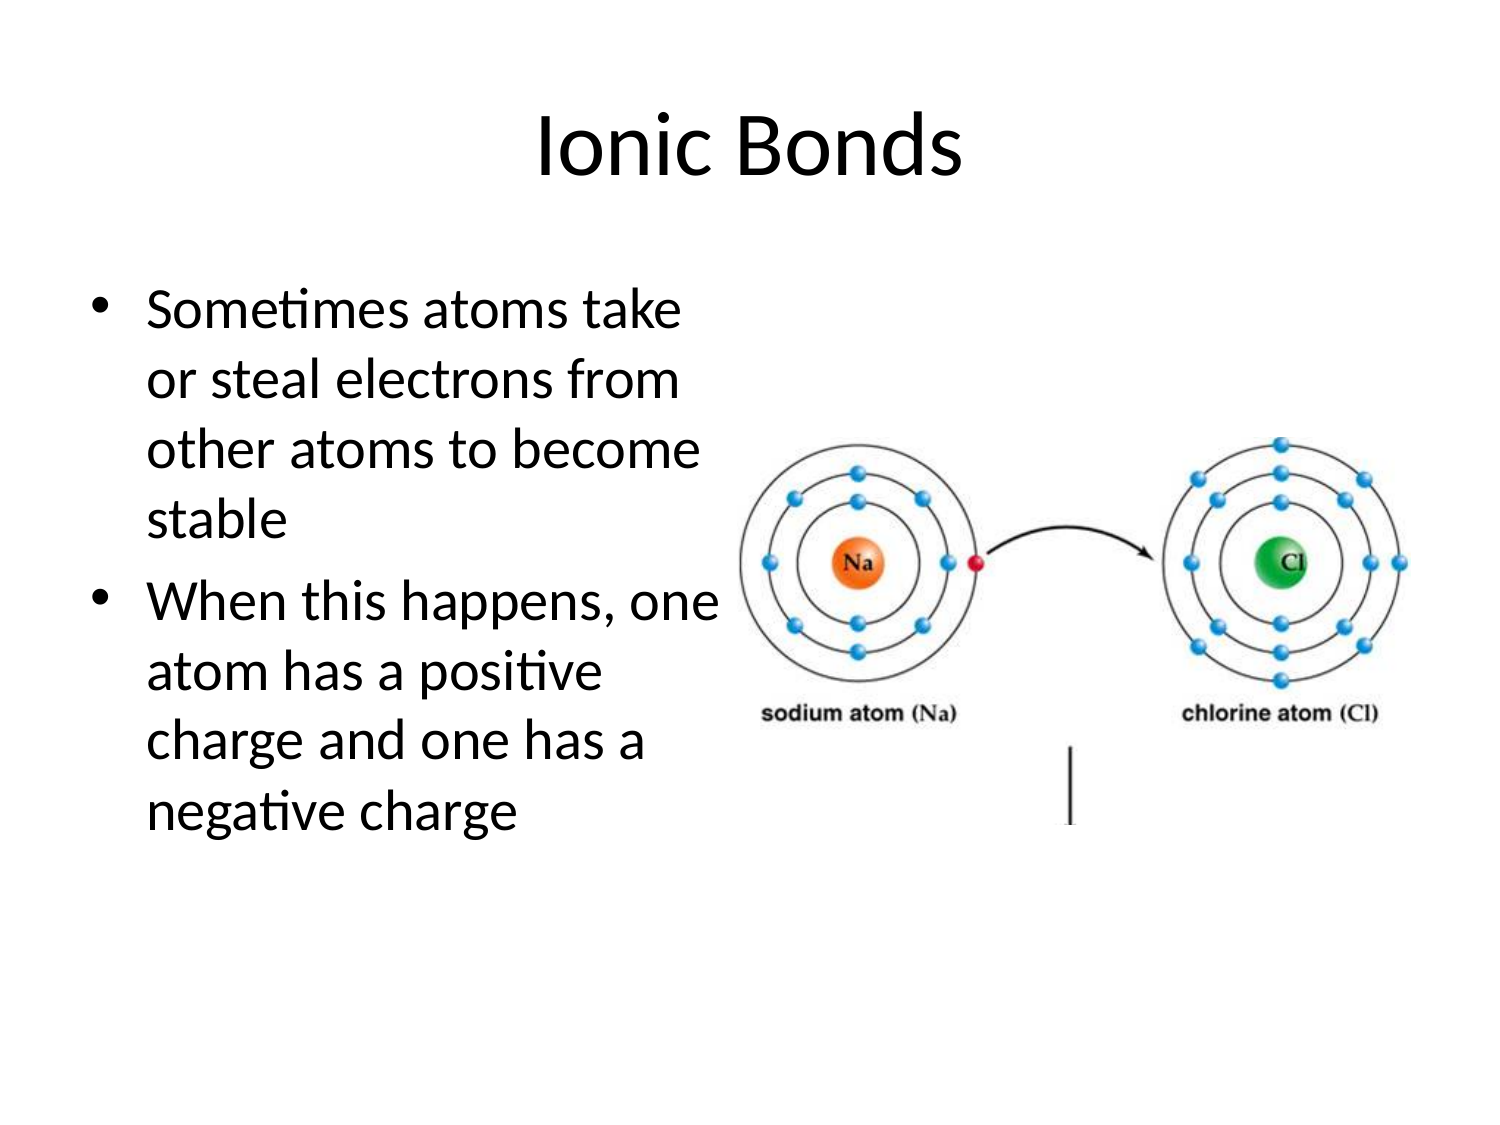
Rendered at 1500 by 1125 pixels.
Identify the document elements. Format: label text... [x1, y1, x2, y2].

picture [737, 437, 1412, 826]
title Ionic Bonds [75, 45, 1425, 233]
list Sometimes atoms take or steal electrons from other atoms to become stable When this happens, one atom has a positive charge and one has a negative charge [75, 262, 738, 1005]
